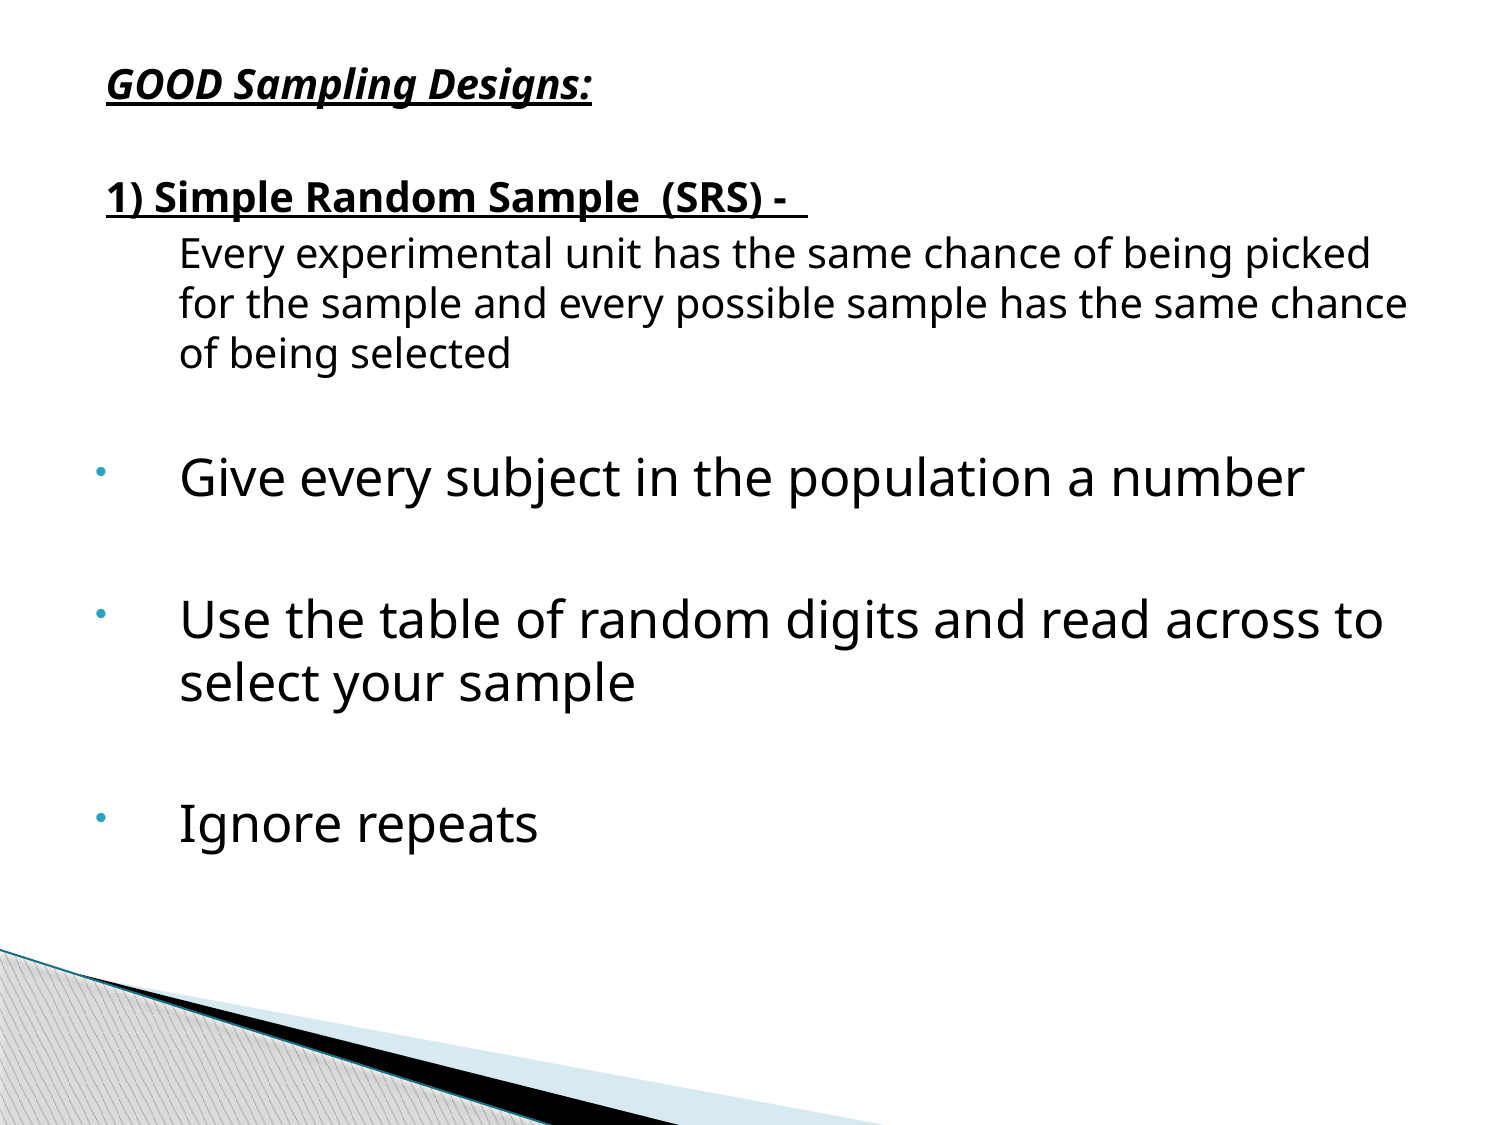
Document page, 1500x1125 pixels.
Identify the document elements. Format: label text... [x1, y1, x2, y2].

text_box Give every subject in the population a number Use the table of random digits and read across to select your sample Ignore repeats [62, 437, 1413, 888]
list GOOD Sampling Designs: 1) Simple Random Sample (SRS) - Every experimental unit has the same chance of being picked for the sample and every possible sample has the same chance of being selected [74, 49, 1426, 501]
